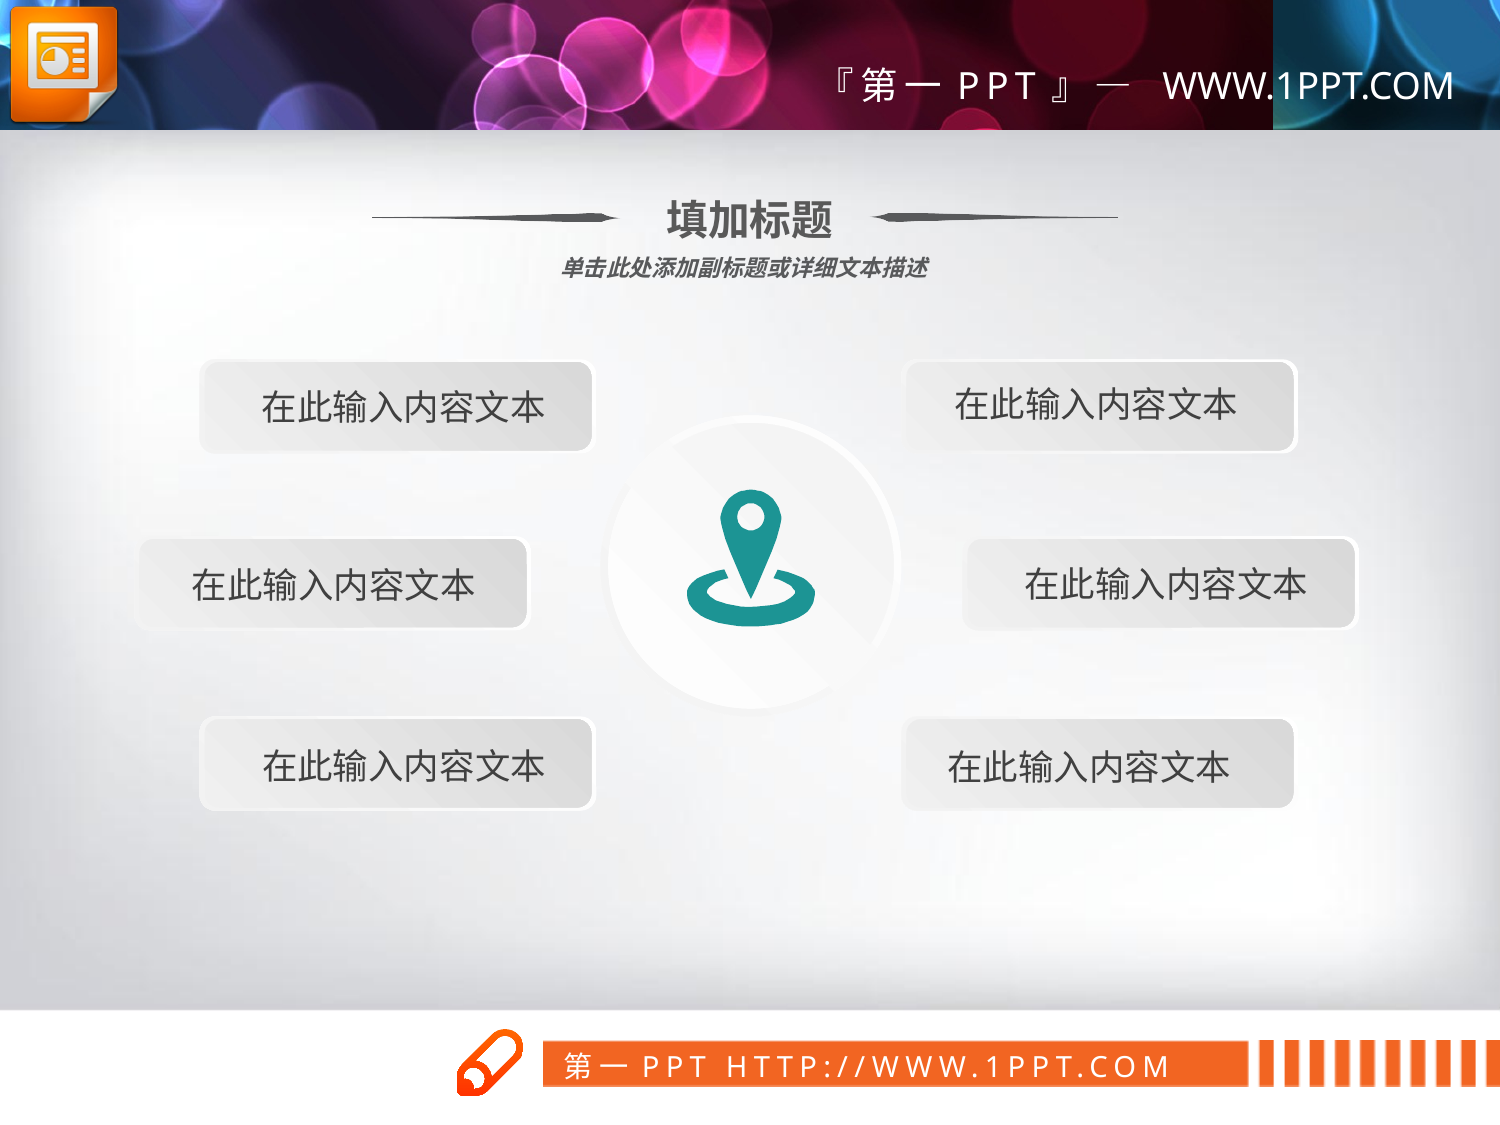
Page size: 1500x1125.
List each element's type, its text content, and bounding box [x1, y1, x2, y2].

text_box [134, 535, 532, 631]
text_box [901, 359, 1299, 454]
text_box 单击此处添加副标题或详细文本描述 [545, 246, 943, 289]
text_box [901, 716, 1299, 811]
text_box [199, 359, 597, 454]
picture [543, 1040, 1500, 1087]
text_box 填加标题 [584, 193, 916, 244]
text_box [199, 716, 597, 811]
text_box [600, 415, 902, 717]
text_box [962, 535, 1360, 631]
picture [0, 0, 1500, 1012]
